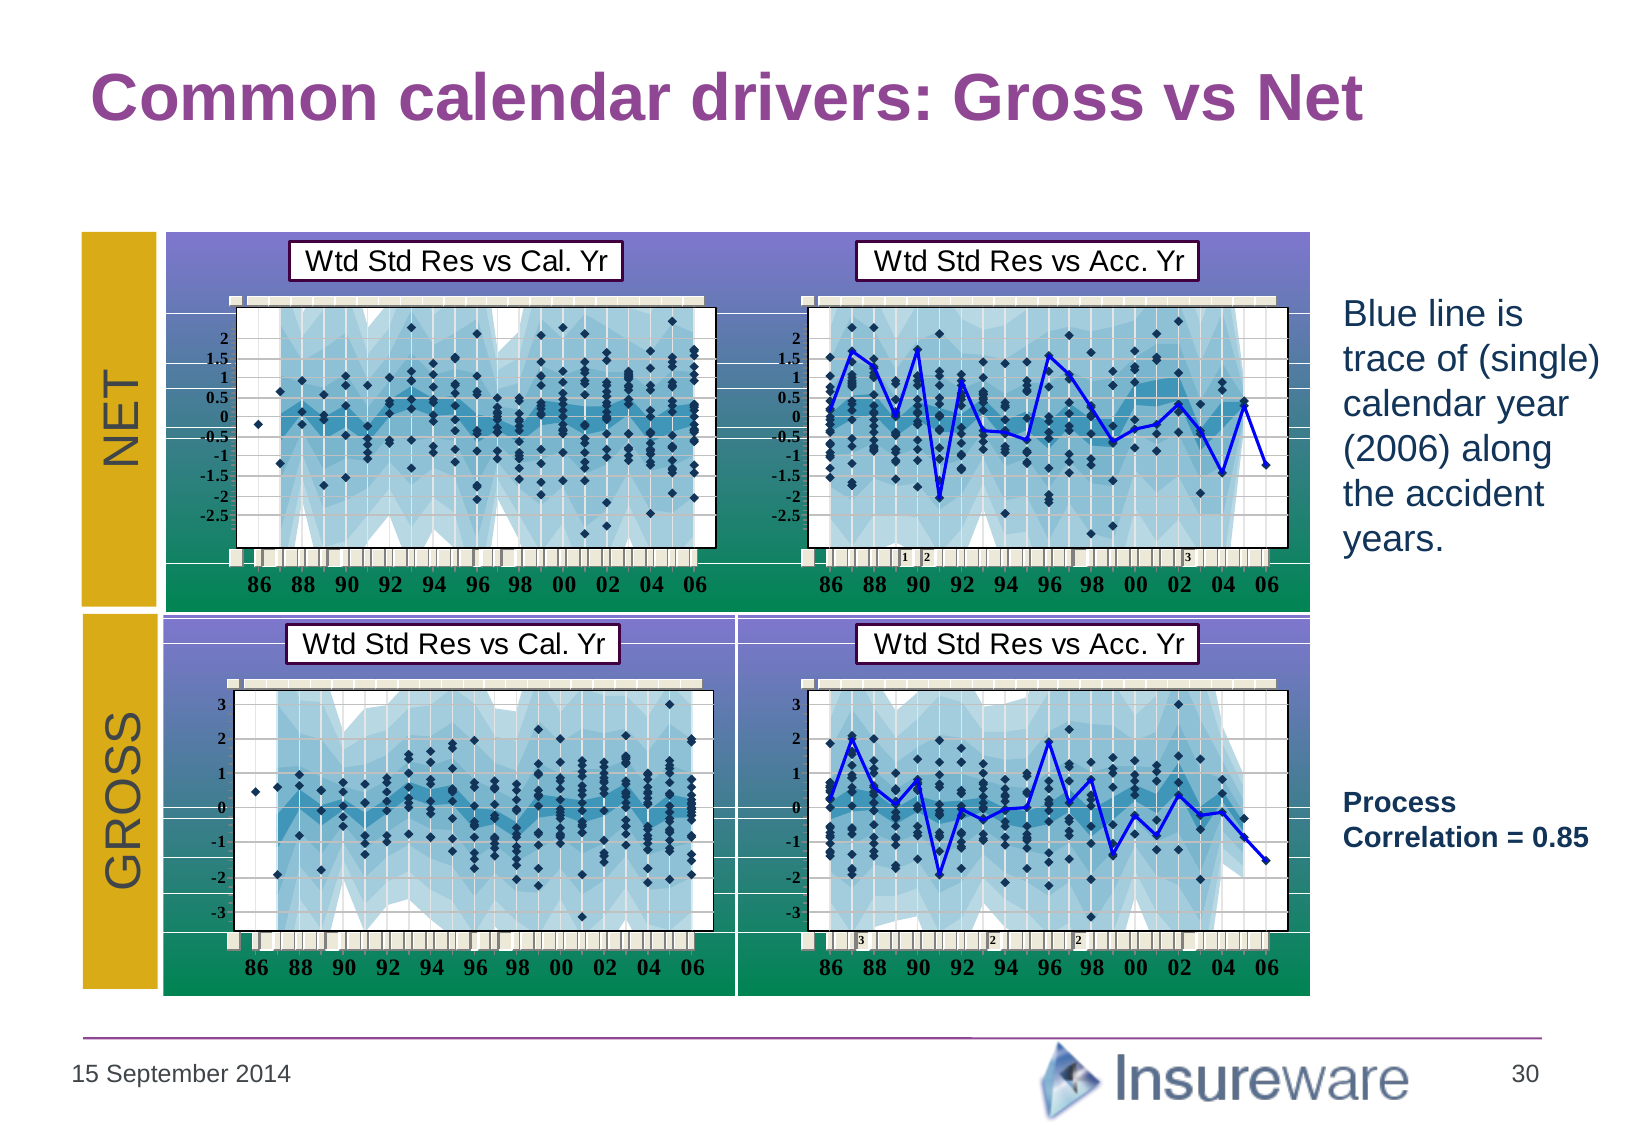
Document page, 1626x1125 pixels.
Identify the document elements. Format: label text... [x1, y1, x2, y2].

title Common calendar drivers: Gross vs Net [75, 0, 1550, 188]
picture [1036, 1039, 1416, 1125]
text_box GROSS [82, 613, 158, 989]
picture [163, 230, 1310, 996]
slide_number 30 [1439, 1050, 1555, 1106]
text_box NET [81, 231, 157, 607]
text_box Blue line is trace of (single) calendar year (2006) along the accident years. Process Correlation = 0.85 [1328, 281, 1625, 861]
